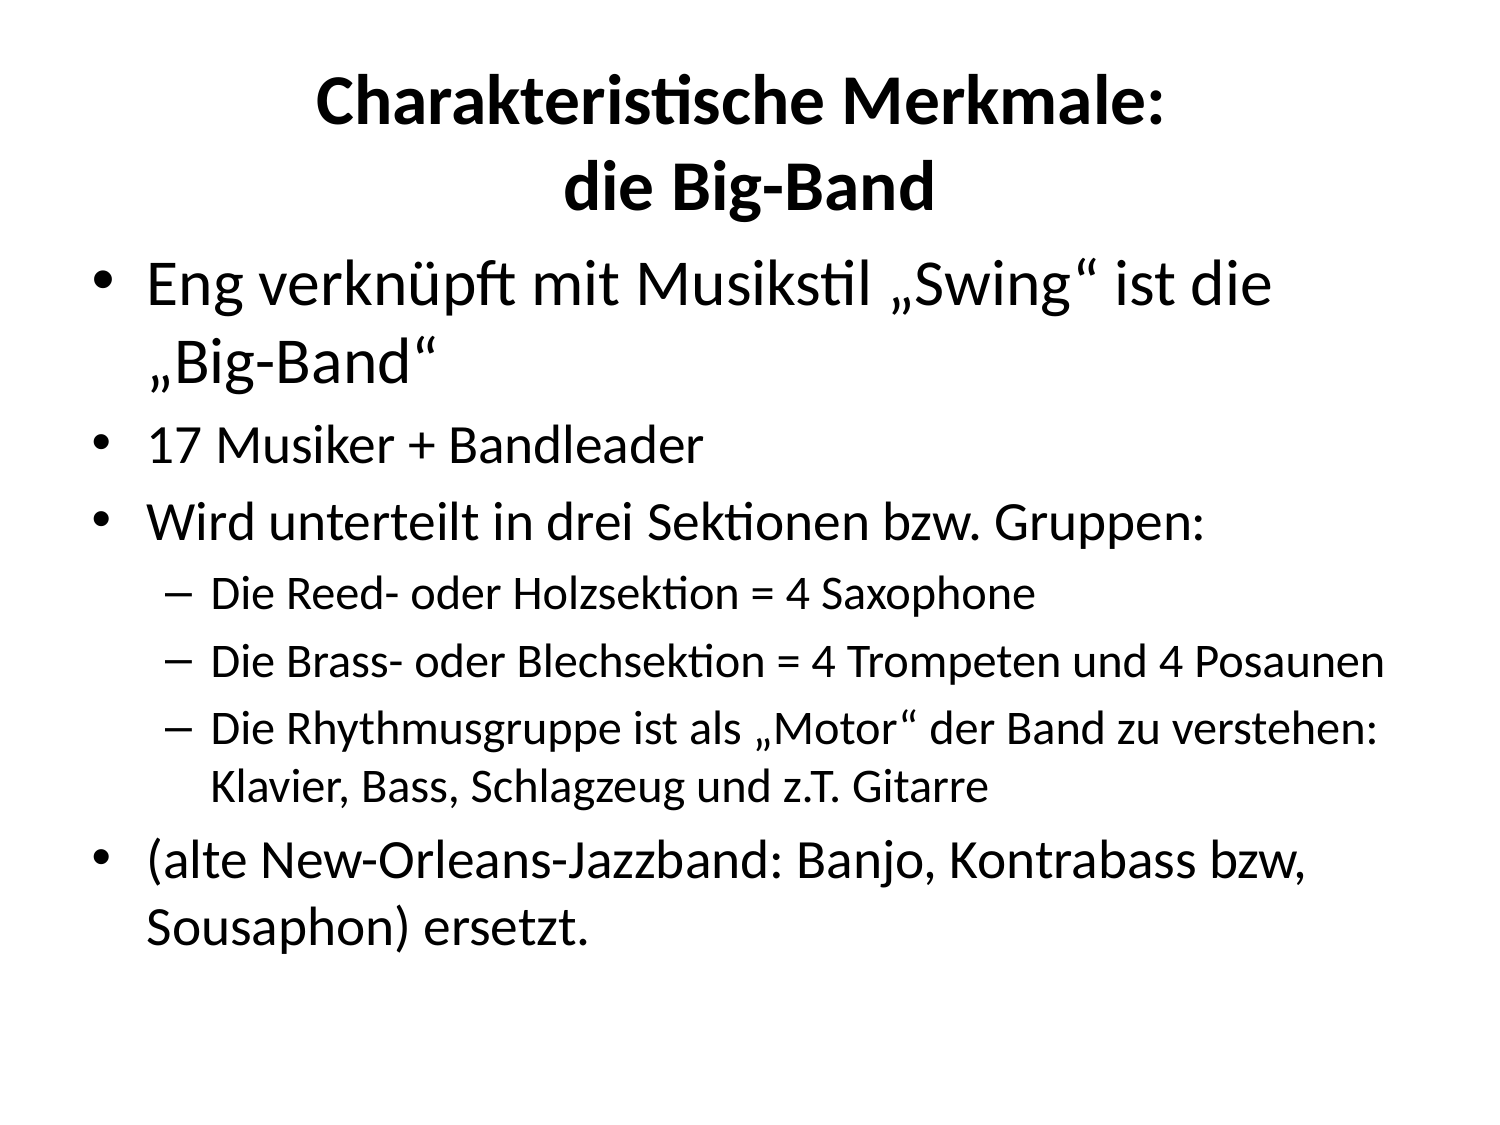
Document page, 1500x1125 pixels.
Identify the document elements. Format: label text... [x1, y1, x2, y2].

title Charakteristische Merkmale: die Big-Band [75, 45, 1425, 231]
list Eng verknüpft mit Musikstil „Swing“ ist die „Big-Band“ 17 Musiker + Bandleader Wird unterteilt in drei Sektionen bzw. Gruppen: Die Reed- oder Holzsektion = 4 Saxophone Die Brass- oder Blechsektion = 4 Trompeten und 4 Posaunen Die Rhythmusgruppe ist als „Motor“ der Band zu verstehen: Klavier, Bass, Schlagzeug und z.T. Gitarre (alte New-Orleans-Jazzband: Banjo, Kontrabass bzw, Sousaphon) ersetzt. [76, 231, 1427, 975]
text_box [64, 78, 1415, 821]
